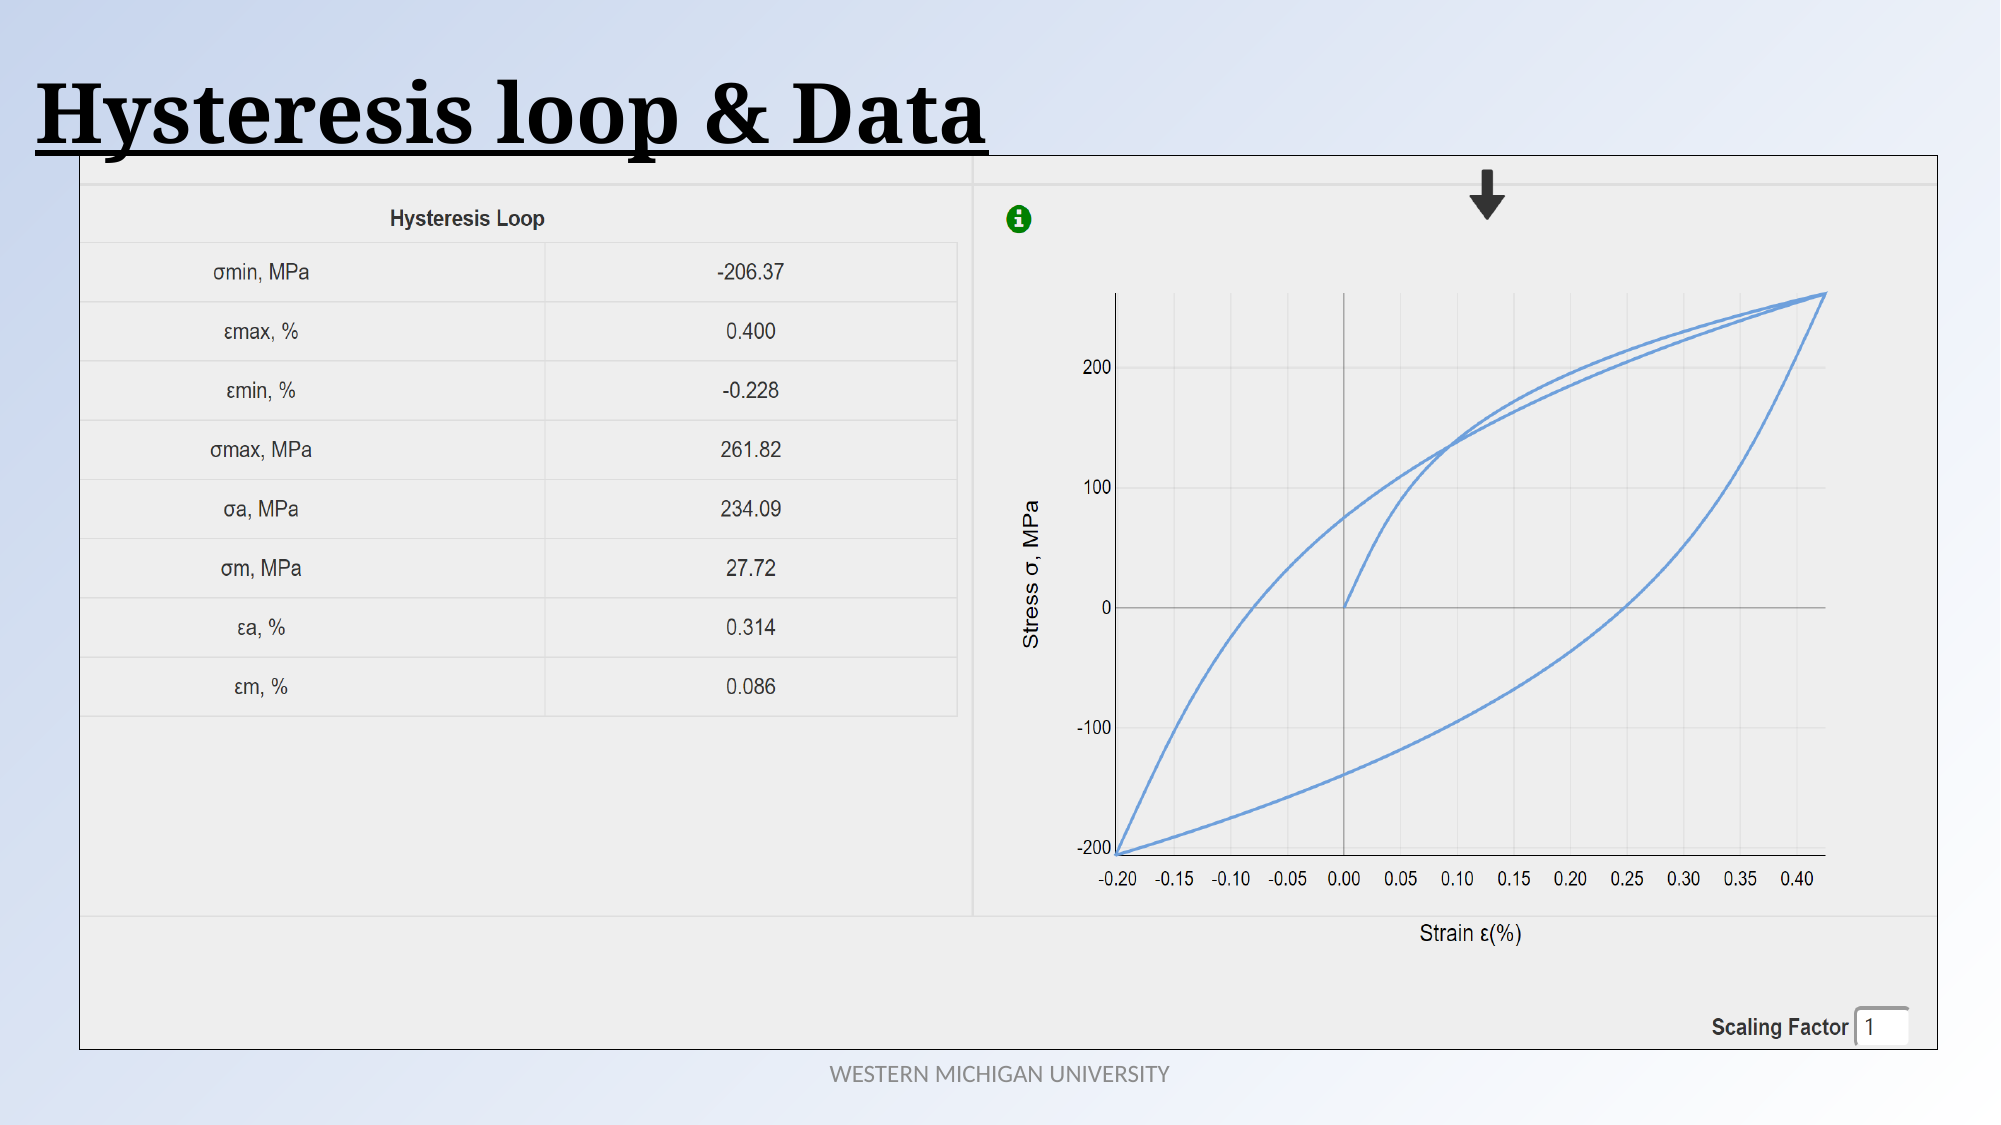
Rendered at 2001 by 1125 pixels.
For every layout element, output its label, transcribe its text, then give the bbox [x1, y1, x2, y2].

text_box Hysteresis loop & Data [20, 52, 1005, 168]
footer WESTERN MICHIGAN UNIVERSITY [662, 1050, 1338, 1103]
picture [79, 155, 1938, 1050]
